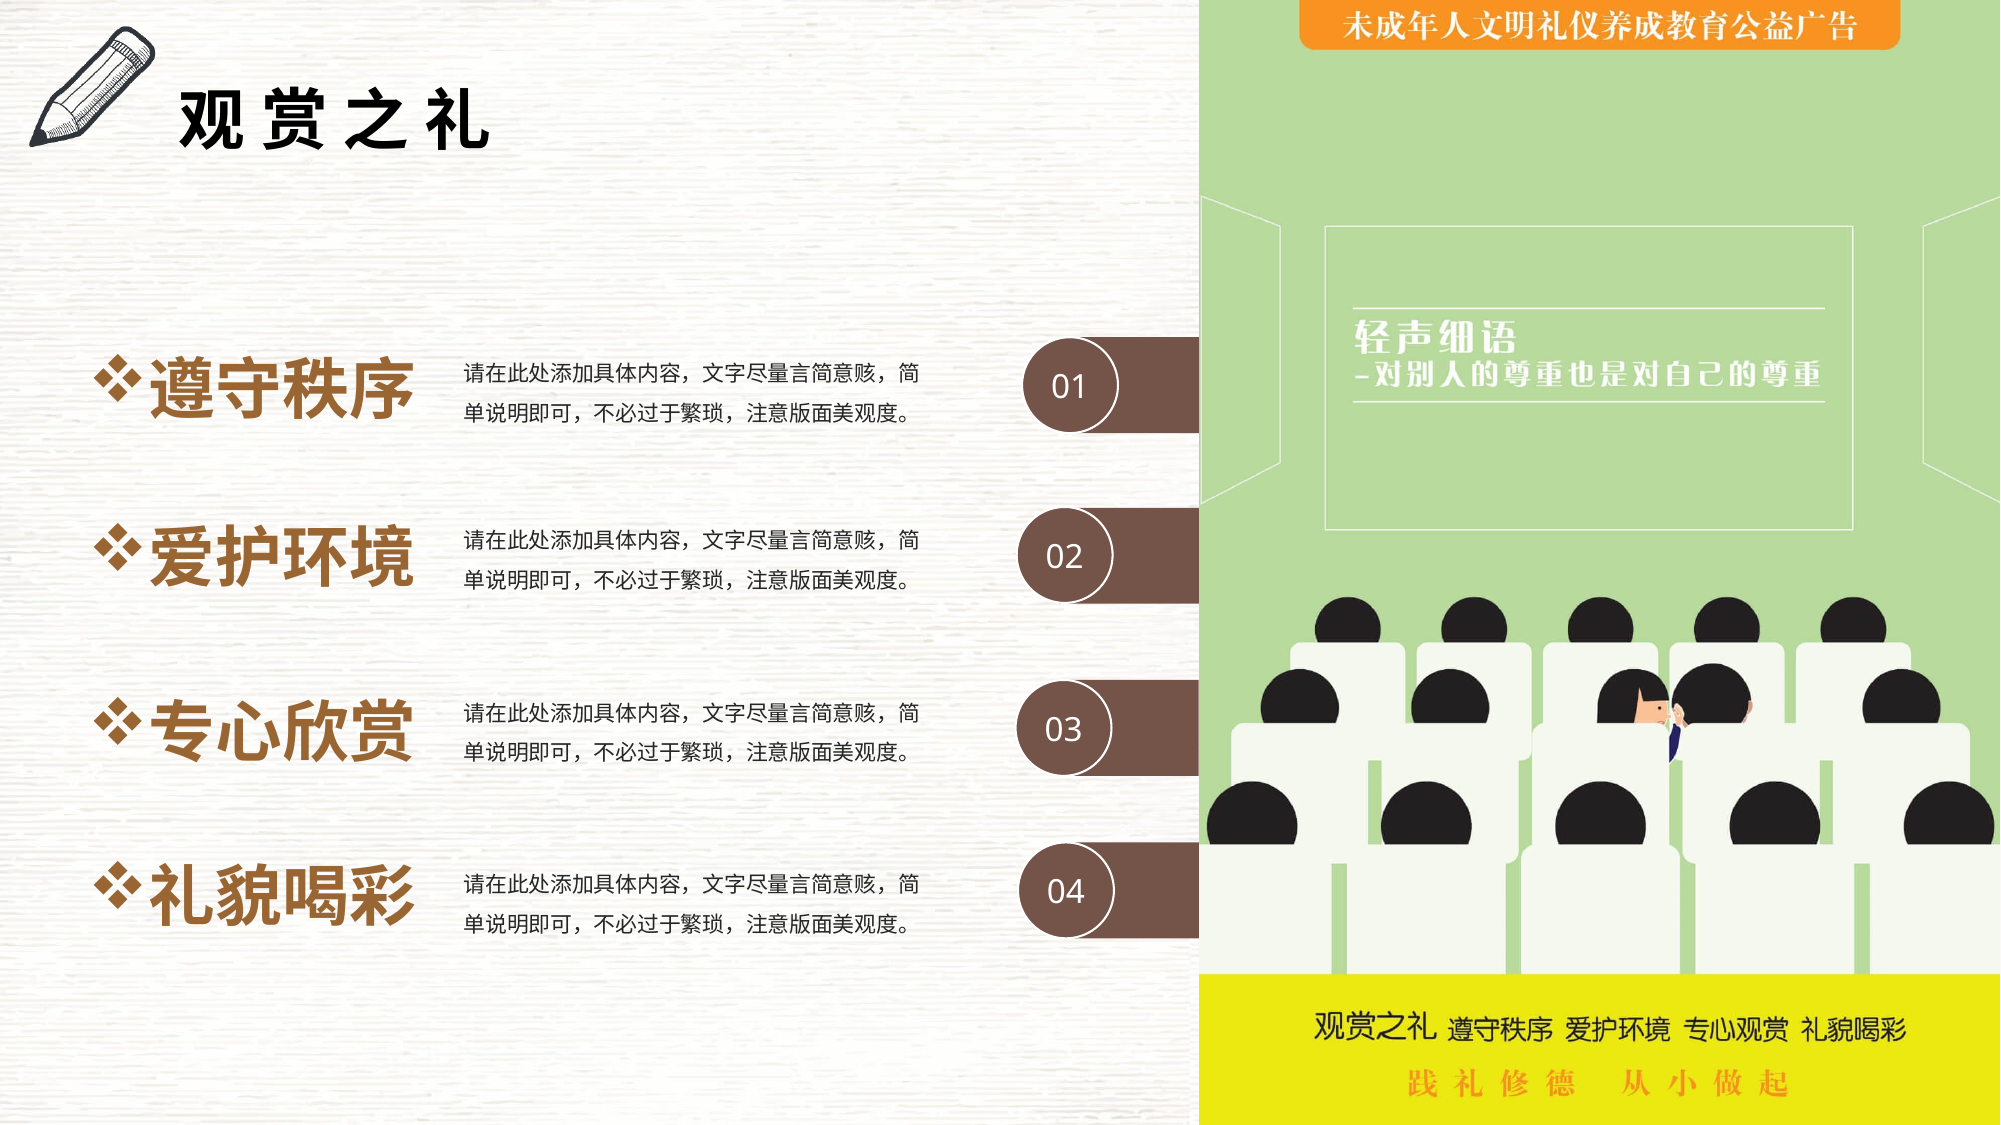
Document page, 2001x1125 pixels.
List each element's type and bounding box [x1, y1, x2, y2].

picture [0, 0, 2000, 1125]
text_box [1015, 337, 1199, 939]
